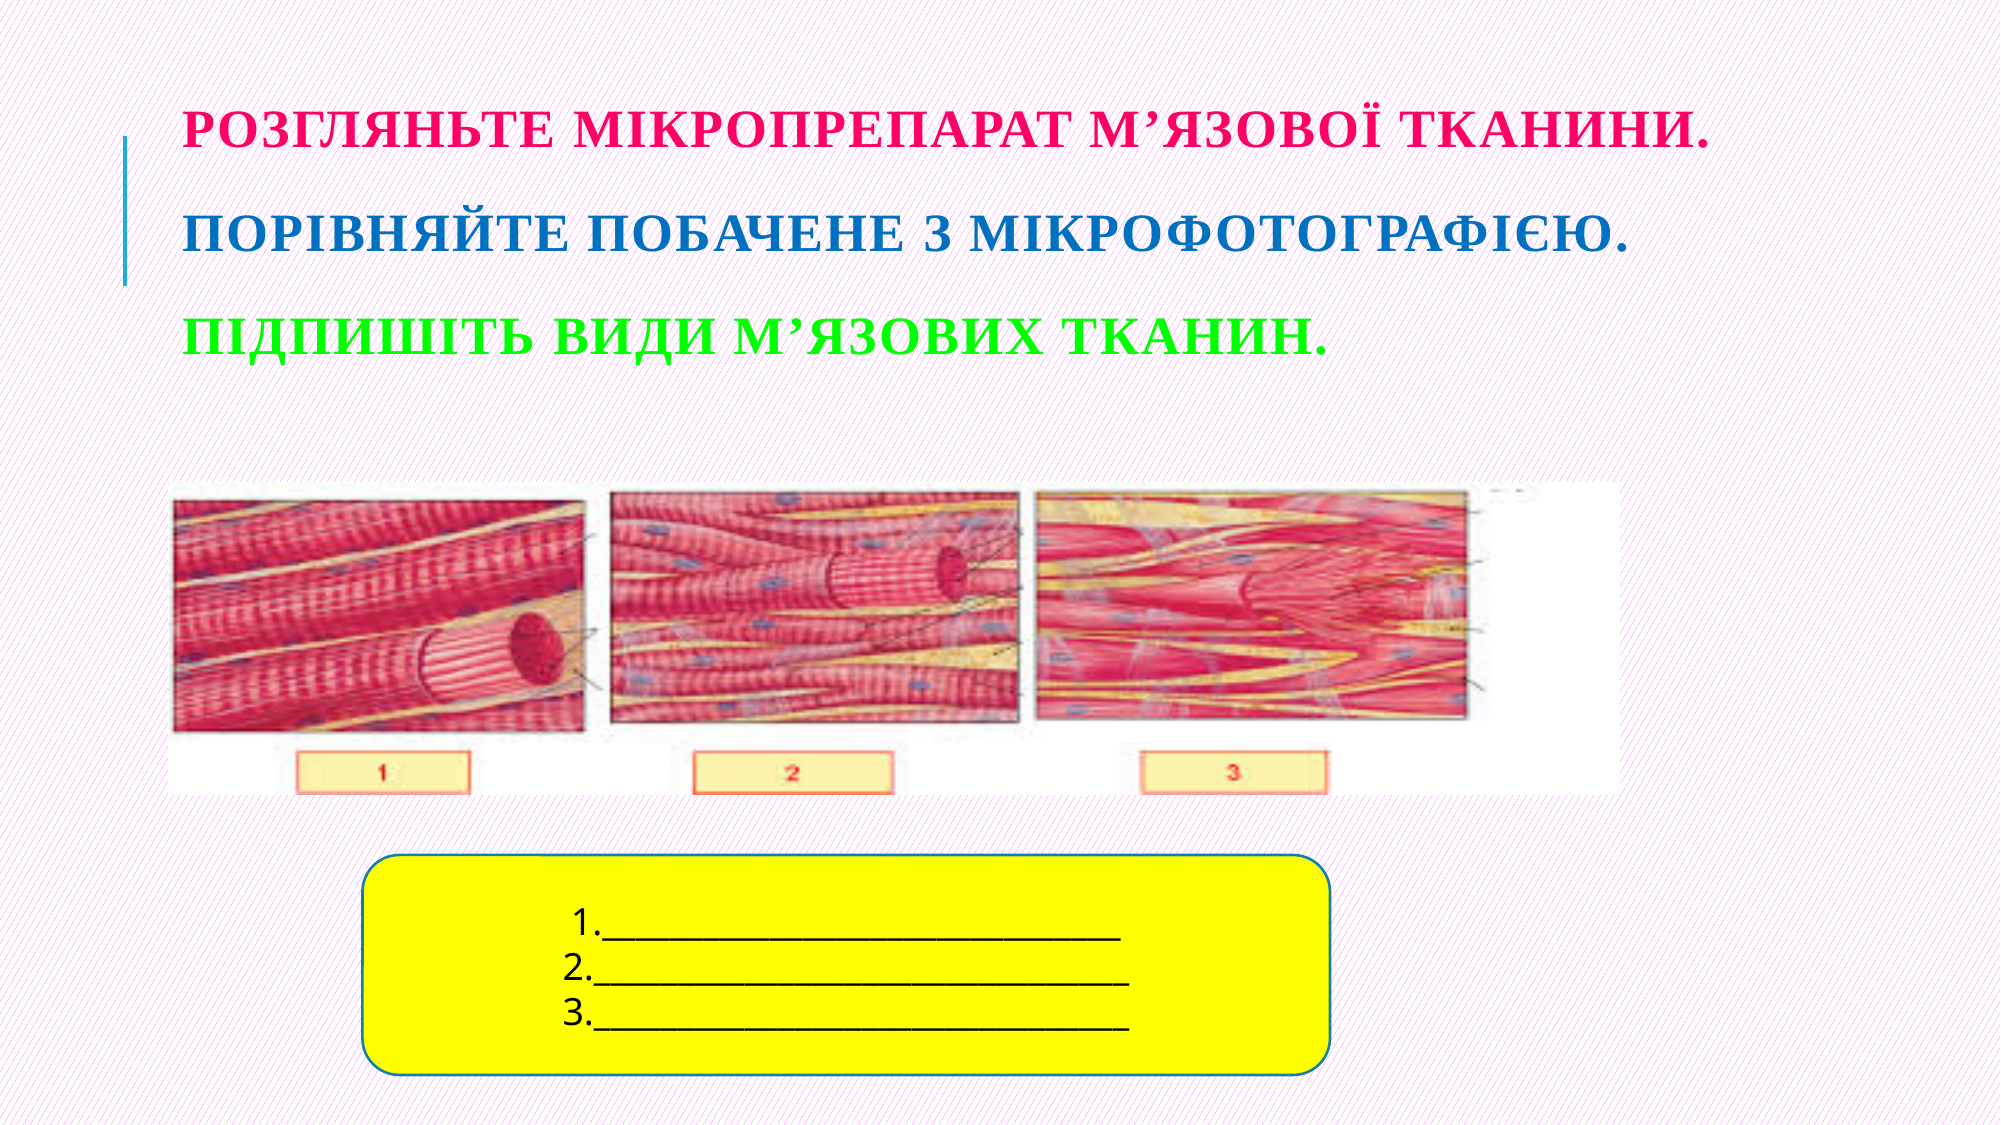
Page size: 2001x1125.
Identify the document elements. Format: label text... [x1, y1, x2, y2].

title Розгляньте мікропрепарат м’язової тканини. Порівняйте побачене з мікрофотографією. Підпишіть види м’язових тканин. [168, 96, 1763, 375]
text_box 1._______________________________ 2.________________________________ 3.________________________________ [361, 853, 1332, 1077]
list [167, 482, 1621, 795]
